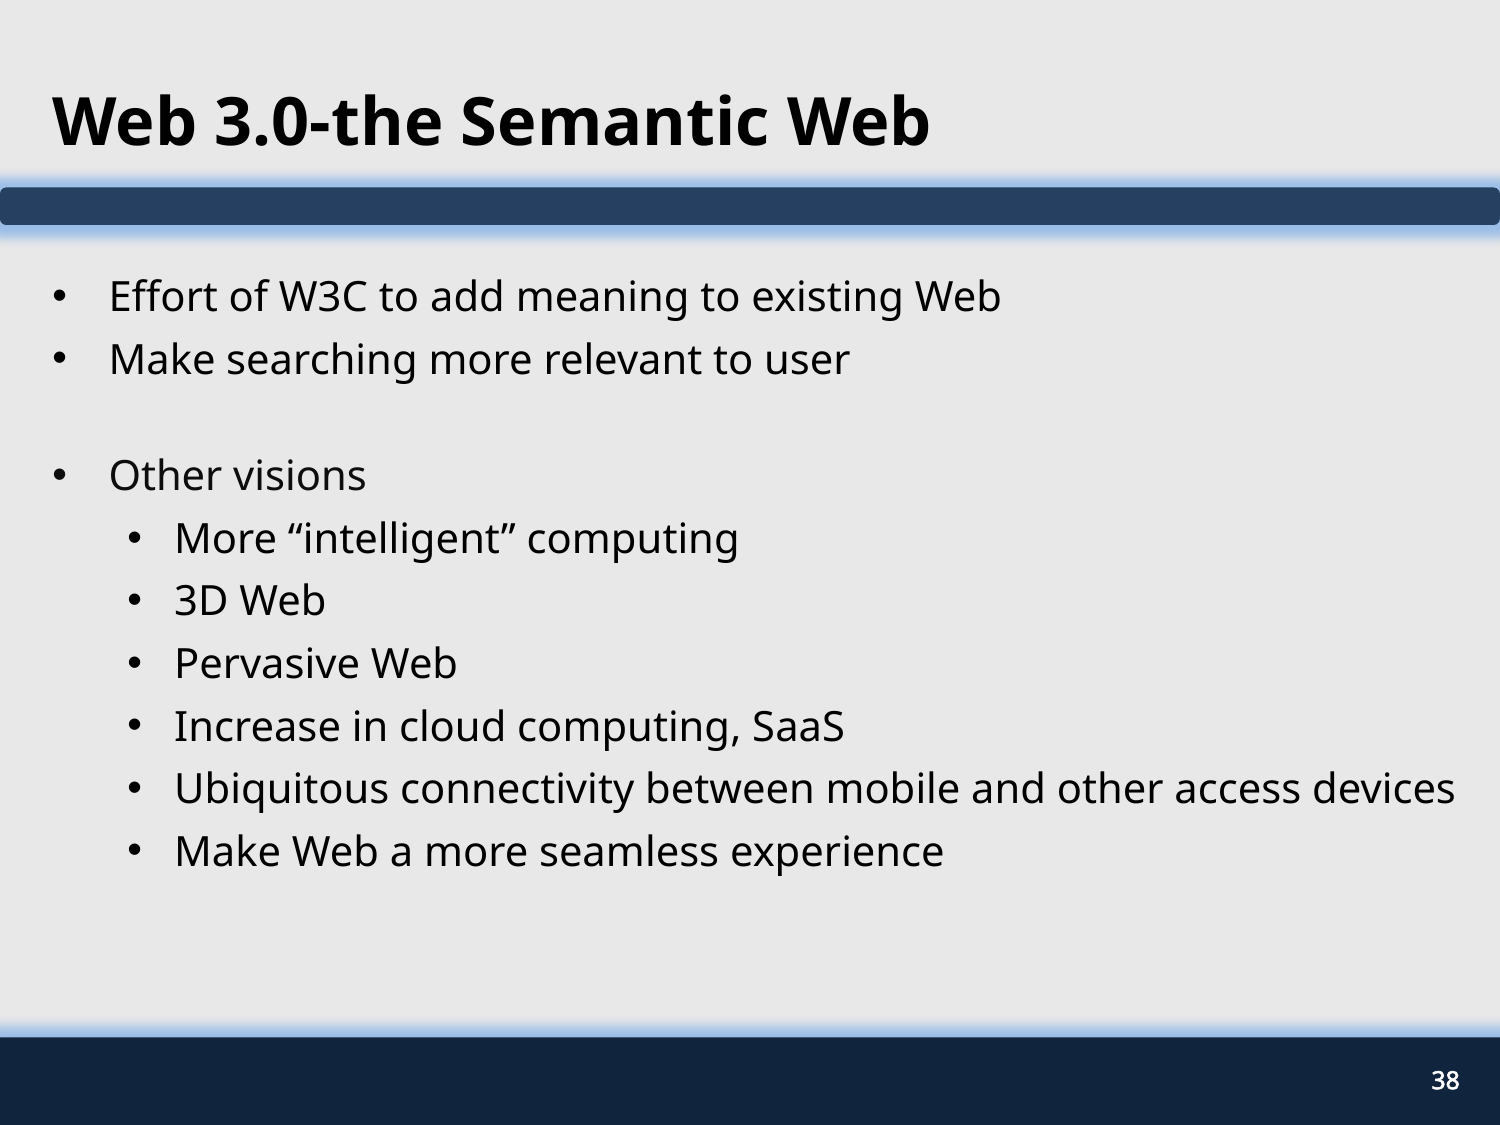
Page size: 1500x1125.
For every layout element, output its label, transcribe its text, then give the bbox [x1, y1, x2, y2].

slide_number 38 [1412, 1050, 1475, 1113]
list Effort of W3C to add meaning to existing Web Make searching more relevant to user Other visions More “intelligent” computing 3D Web Pervasive Web Increase in cloud computing, SaaS Ubiquitous connectivity between mobile and other access devices Make Web a more seamless experience [37, 262, 1475, 1013]
title Web 3.0-the Semantic Web [37, 62, 1338, 176]
